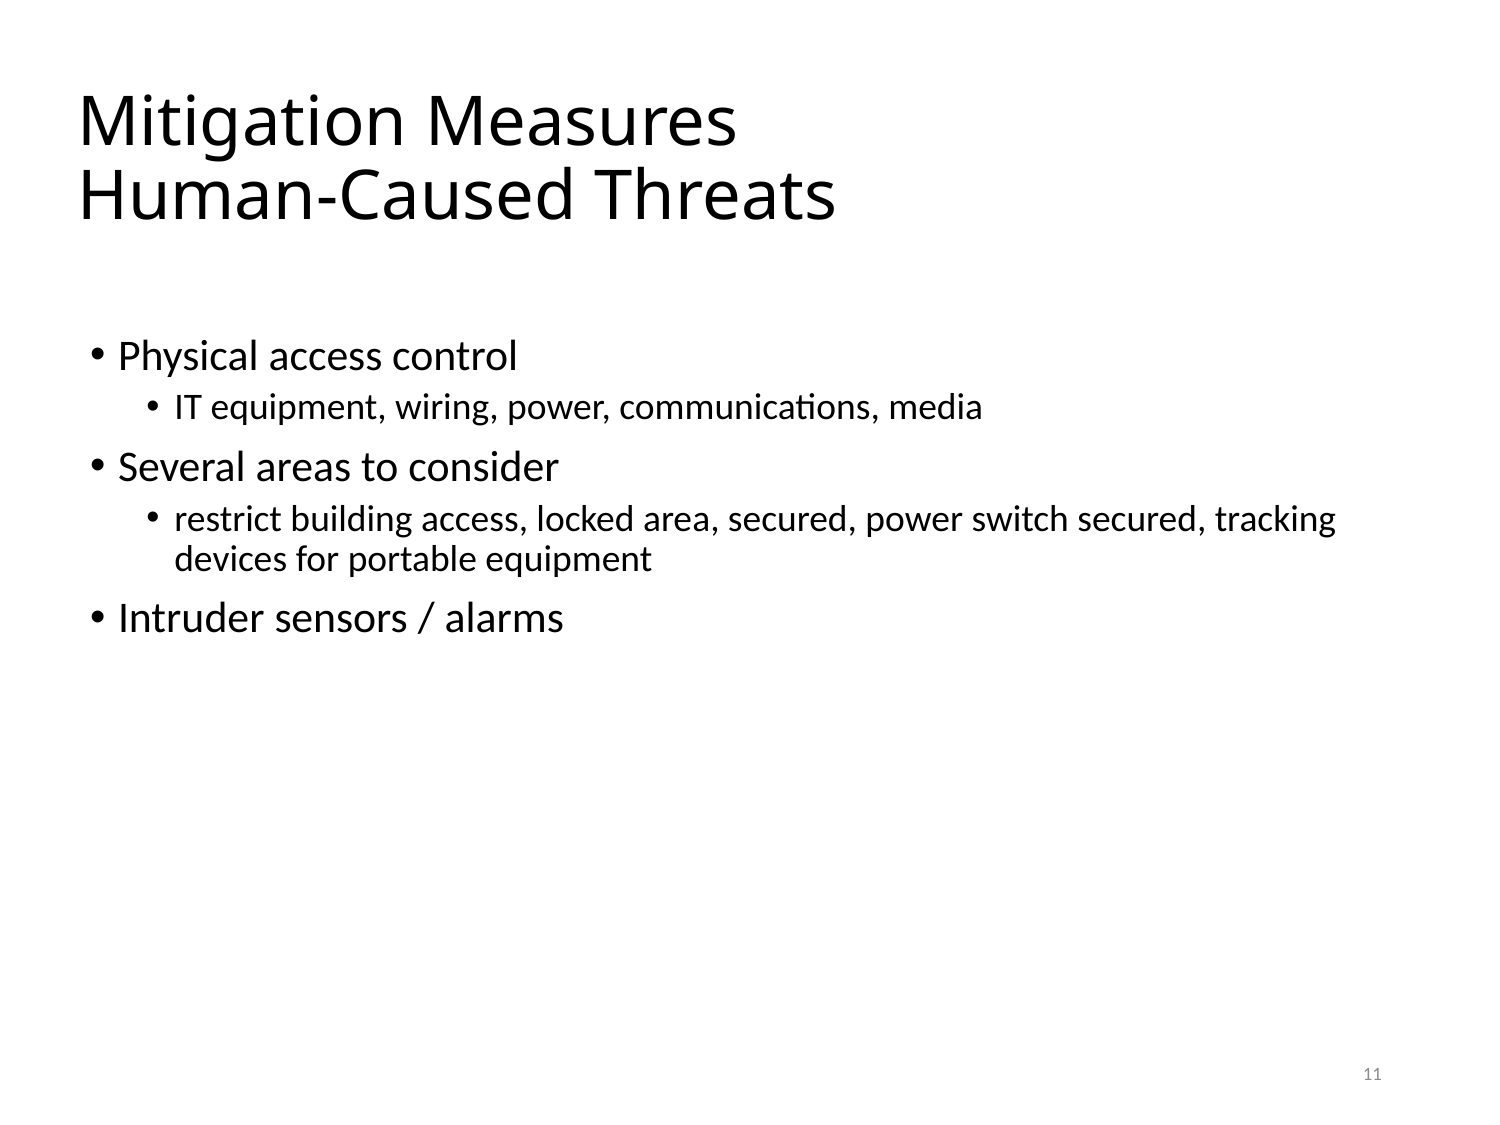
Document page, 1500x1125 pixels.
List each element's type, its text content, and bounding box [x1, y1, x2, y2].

slide_number 11 [1059, 1042, 1397, 1103]
title Mitigation Measures Human-Caused Threats [62, 45, 1425, 275]
list Physical access control IT equipment, wiring, power, communications, media Several areas to consider restrict building access, locked area, secured, power switch secured, tracking devices for portable equipment Intruder sensors / alarms [75, 324, 1450, 1056]
